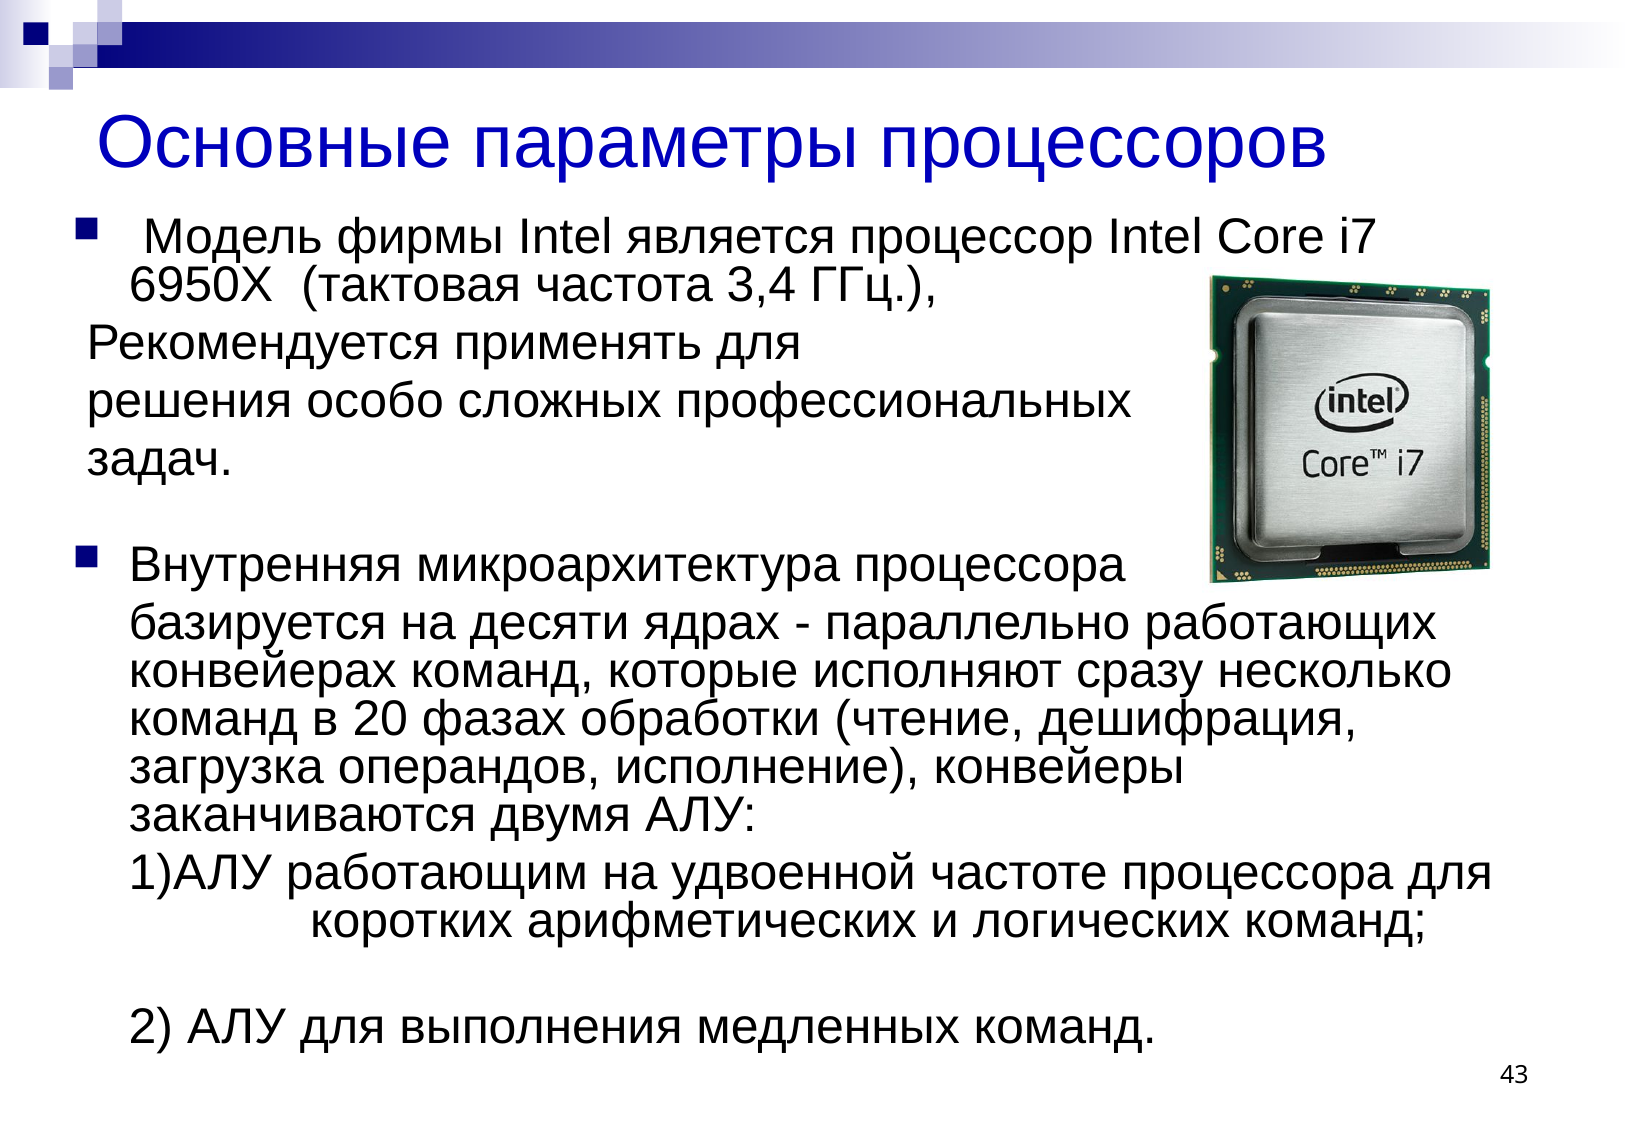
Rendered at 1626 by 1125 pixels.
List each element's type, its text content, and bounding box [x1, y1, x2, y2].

slide_number 43 [1164, 1025, 1544, 1100]
picture [1202, 266, 1498, 593]
list Модель фирмы Intel является процессор Intel Core i7 6950X (тактовая частота 3,4 ГГц.), Рекомендуется применять для решения особо сложных профессиональных задач. Внутренняя микроархитектура процессора базируется на десяти ядрах - параллельно работающих конвейерах команд, которые исполняют сразу несколько команд в 20 фазах обработки (чтение, дешифрация, загрузка операндов, исполнение), конвейеры заканчиваются двумя АЛУ: 1)АЛУ работающим на удвоенной частоте процессора для коротких арифметических и логических команд; 2) АЛУ для выполнения медленных команд. [57, 208, 1521, 1071]
title Основные параметры процессоров [81, 101, 1544, 173]
